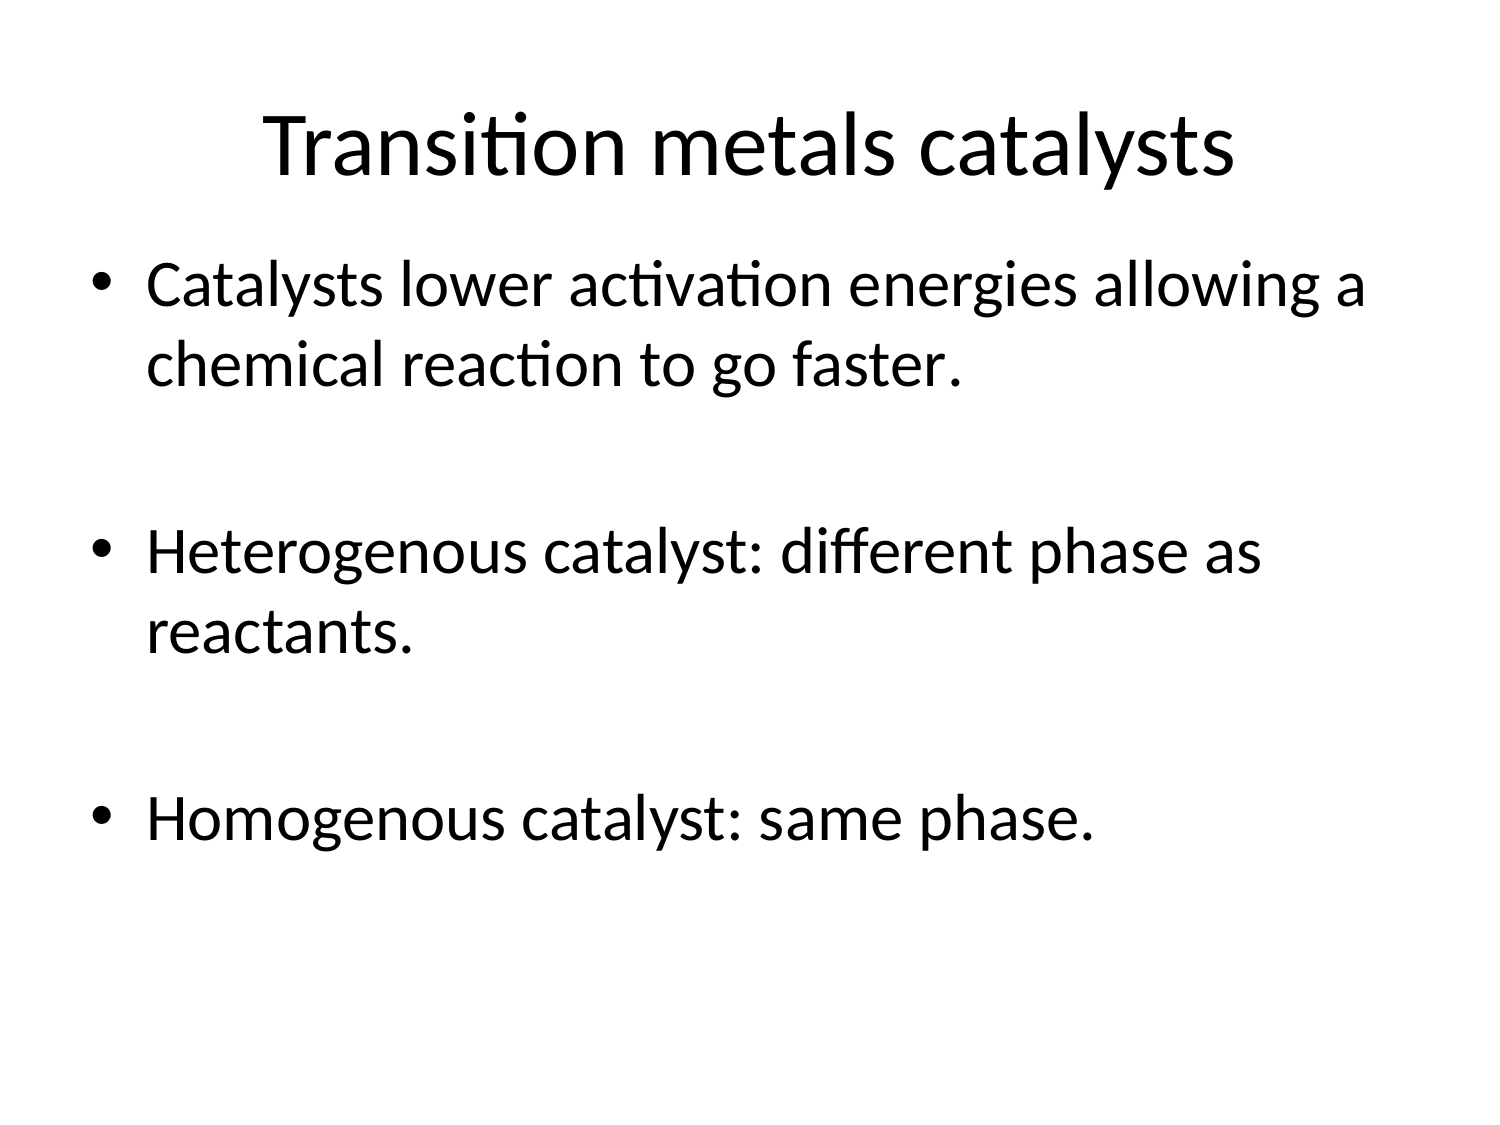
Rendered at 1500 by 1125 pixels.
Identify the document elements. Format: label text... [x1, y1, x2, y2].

title Transition metals catalysts [75, 45, 1425, 232]
list Catalysts lower activation energies allowing a chemical reaction to go faster. Heterogenous catalyst: different phase as reactants. Homogenous catalyst: same phase. [75, 232, 1425, 1057]
